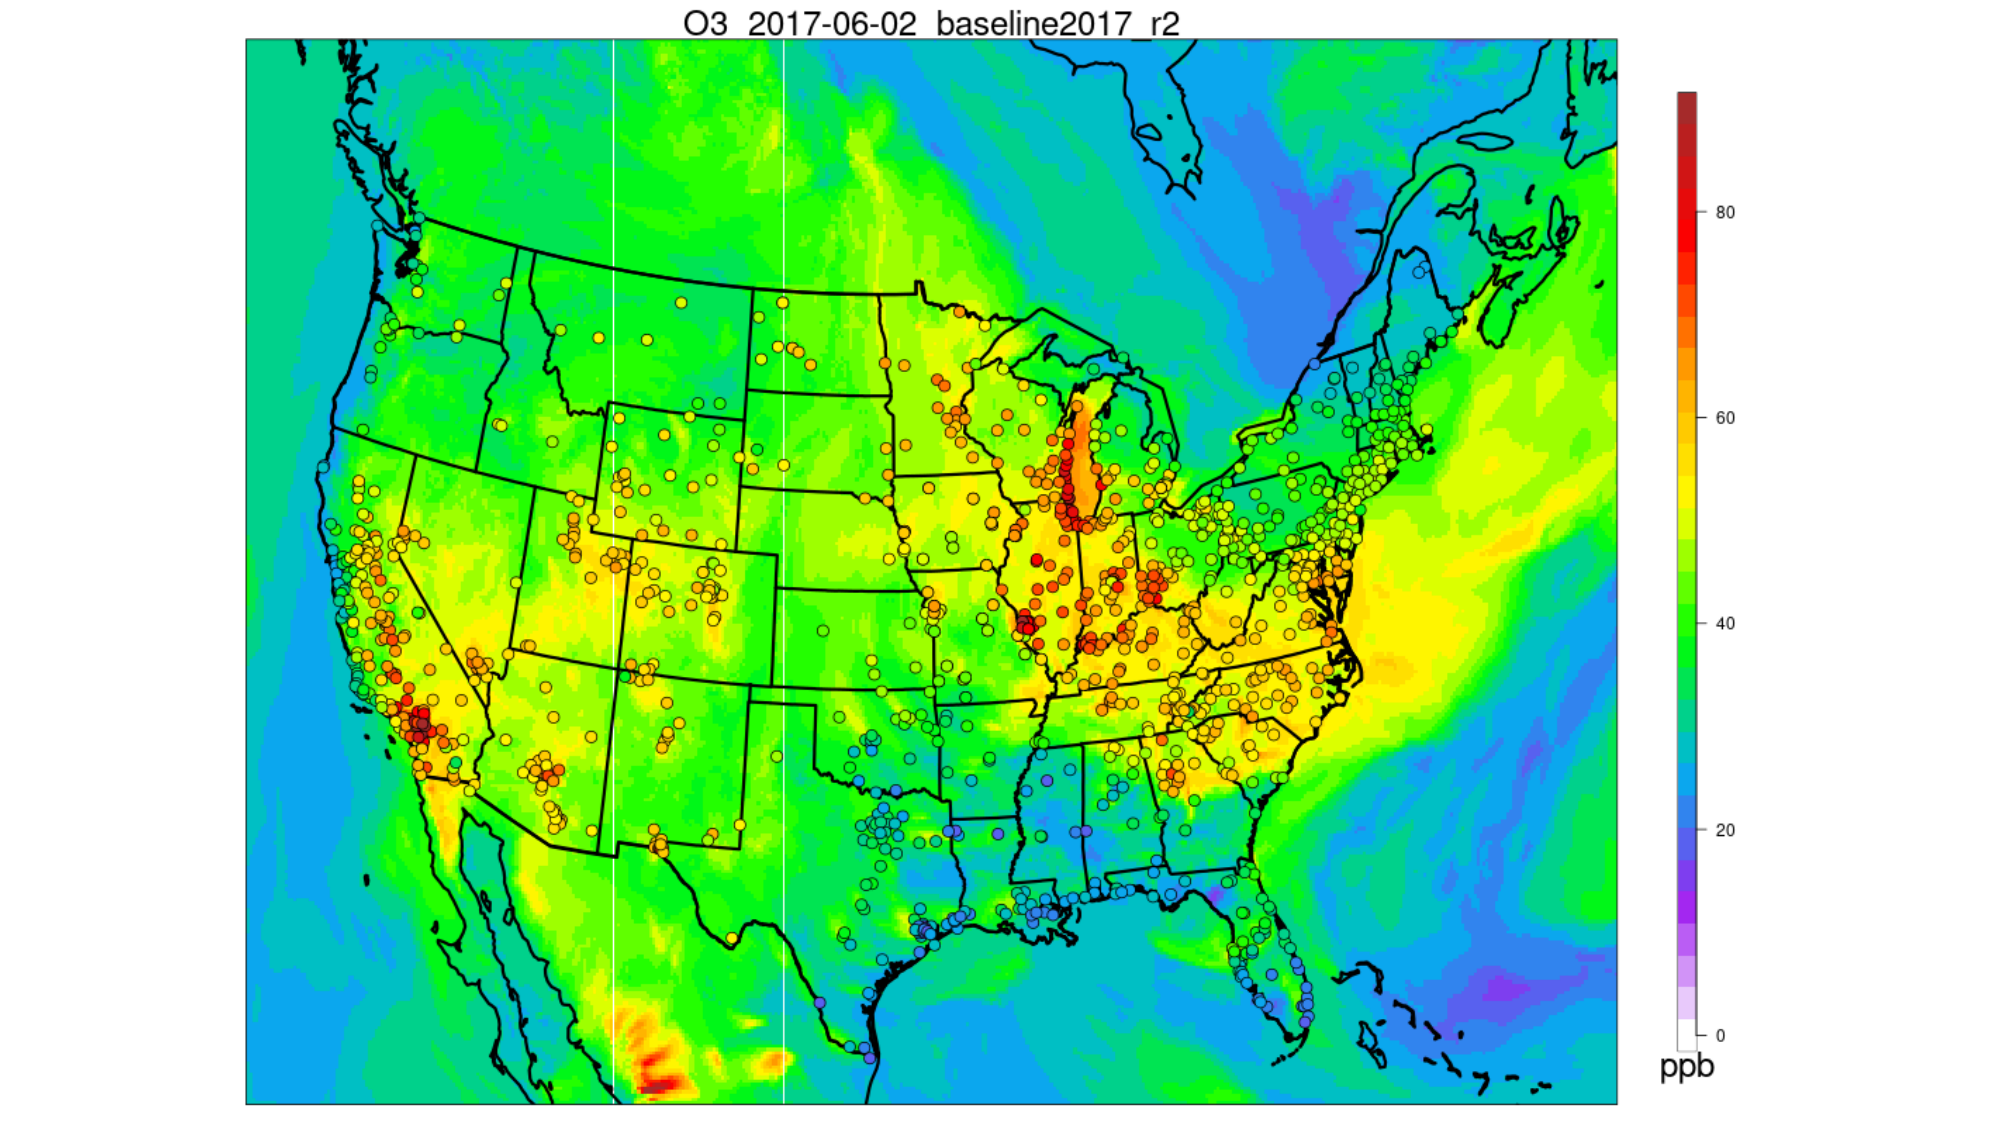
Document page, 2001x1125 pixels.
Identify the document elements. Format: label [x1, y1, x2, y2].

picture [226, 0, 1774, 1125]
